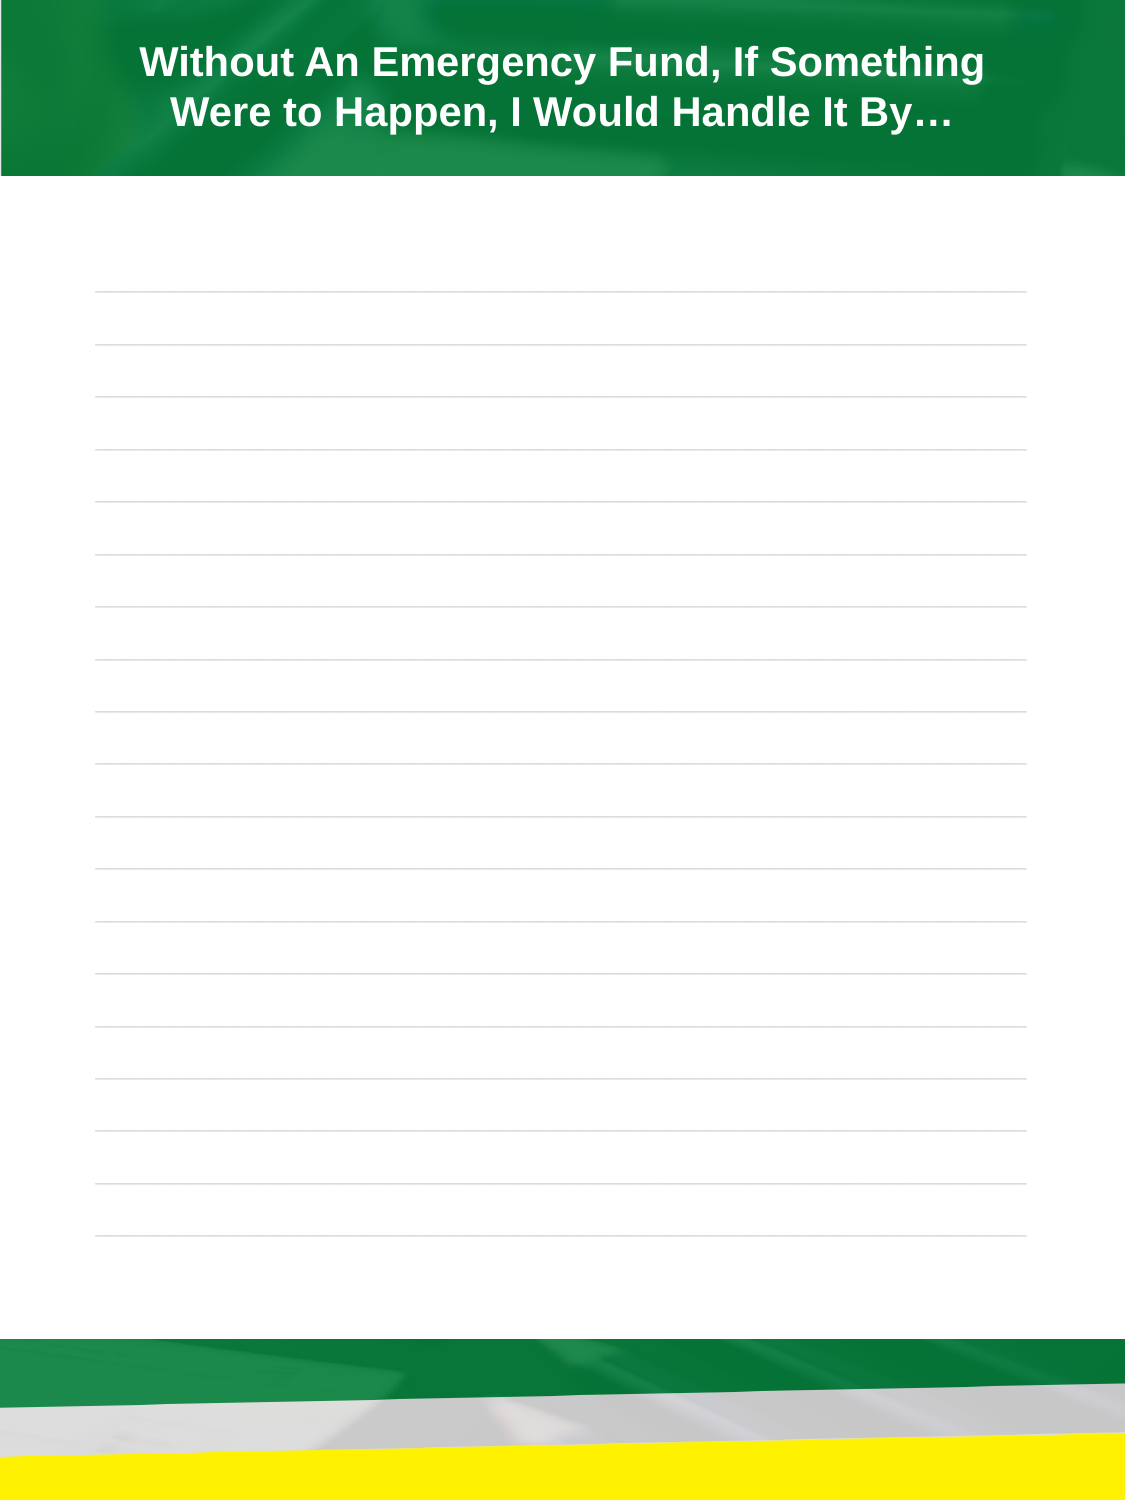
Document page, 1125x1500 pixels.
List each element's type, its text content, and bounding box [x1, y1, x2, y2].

text_box _________________________________________________________________________ _________________________________________________________________________ _________________________________________________________________________ _________________________________________________________________________ _________________________________________________________________________ _________________________________________________________________________ _________________________________________________________________________ _________________________________________________________________________ _________________________________________________________________________ _________________________________________________________________________ _________________________________________________________________________ _________________________________________________________________________ _________________________________________________________________________ _________________________________________________________________________ _________________________________________________________________________ _________________________________________________________________________ _________________________________________________________________________ _________________________________________________________________________ _________________________________________________________________________ [80, 258, 1045, 1245]
picture [0, 1339, 1125, 1500]
picture [0, 0, 1125, 176]
